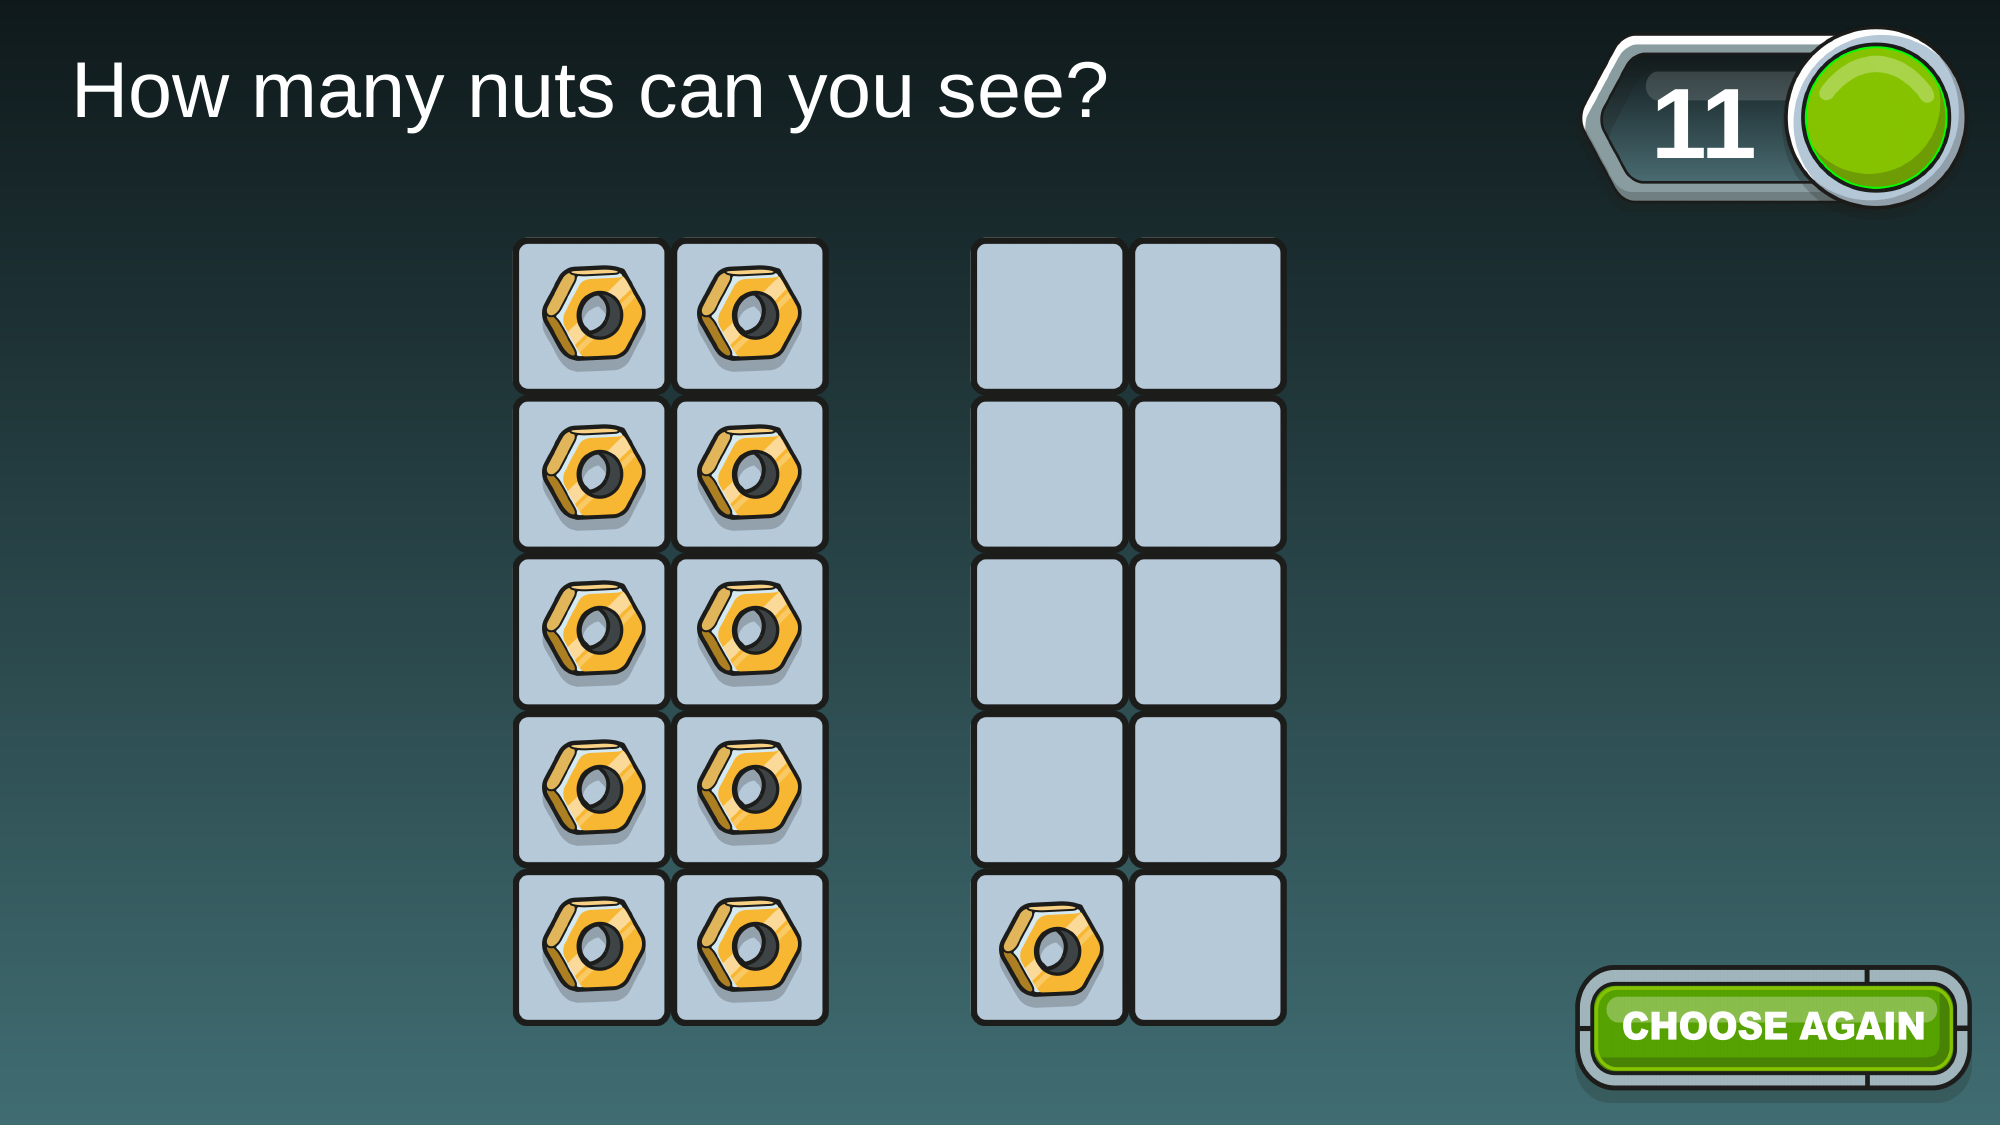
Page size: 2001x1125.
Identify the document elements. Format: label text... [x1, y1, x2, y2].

picture [1575, 25, 1971, 221]
picture [276, 238, 1523, 1026]
picture [1575, 965, 1972, 1104]
text_box How many nuts can you see? [55, 30, 1183, 182]
